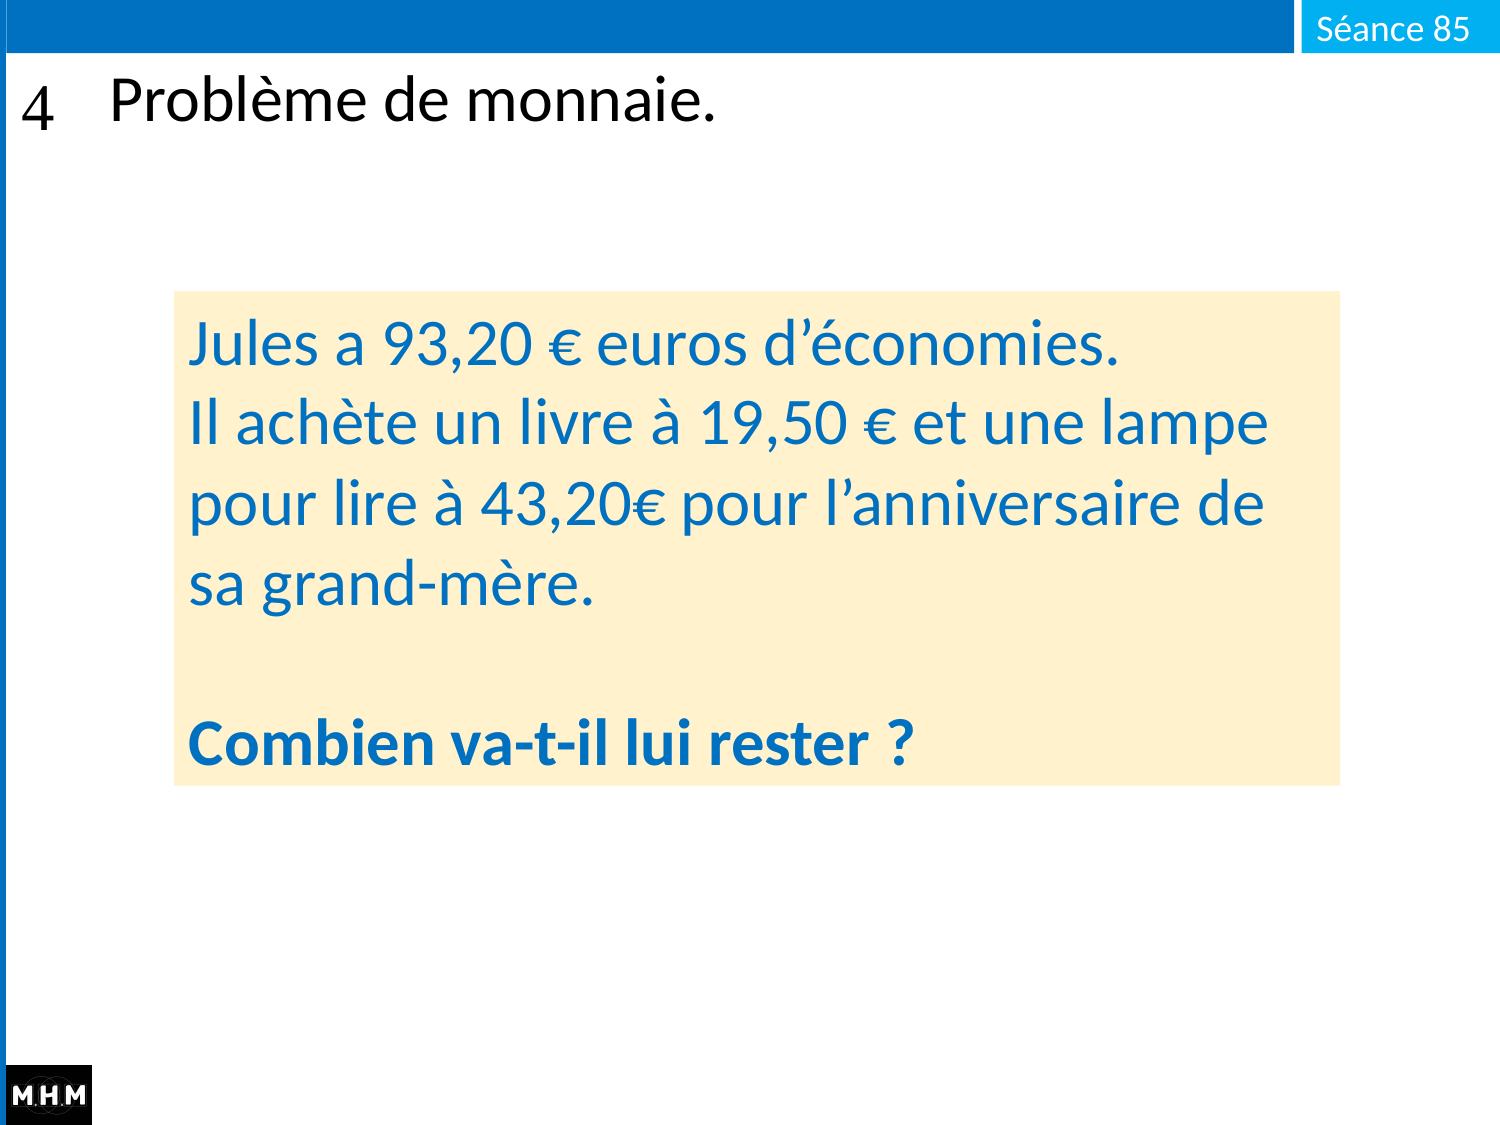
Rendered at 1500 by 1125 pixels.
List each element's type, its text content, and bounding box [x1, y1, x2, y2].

title Problème de monnaie. [94, 57, 1389, 144]
picture [6, 1065, 92, 1125]
text_box Jules a 93,20 € euros d’économies. Il achète un livre à 19,50 € et une lampe pour lire à 43,20€ pour l’anniversaire de sa grand-mère. Combien va-t-il lui rester ? [174, 291, 1341, 786]
